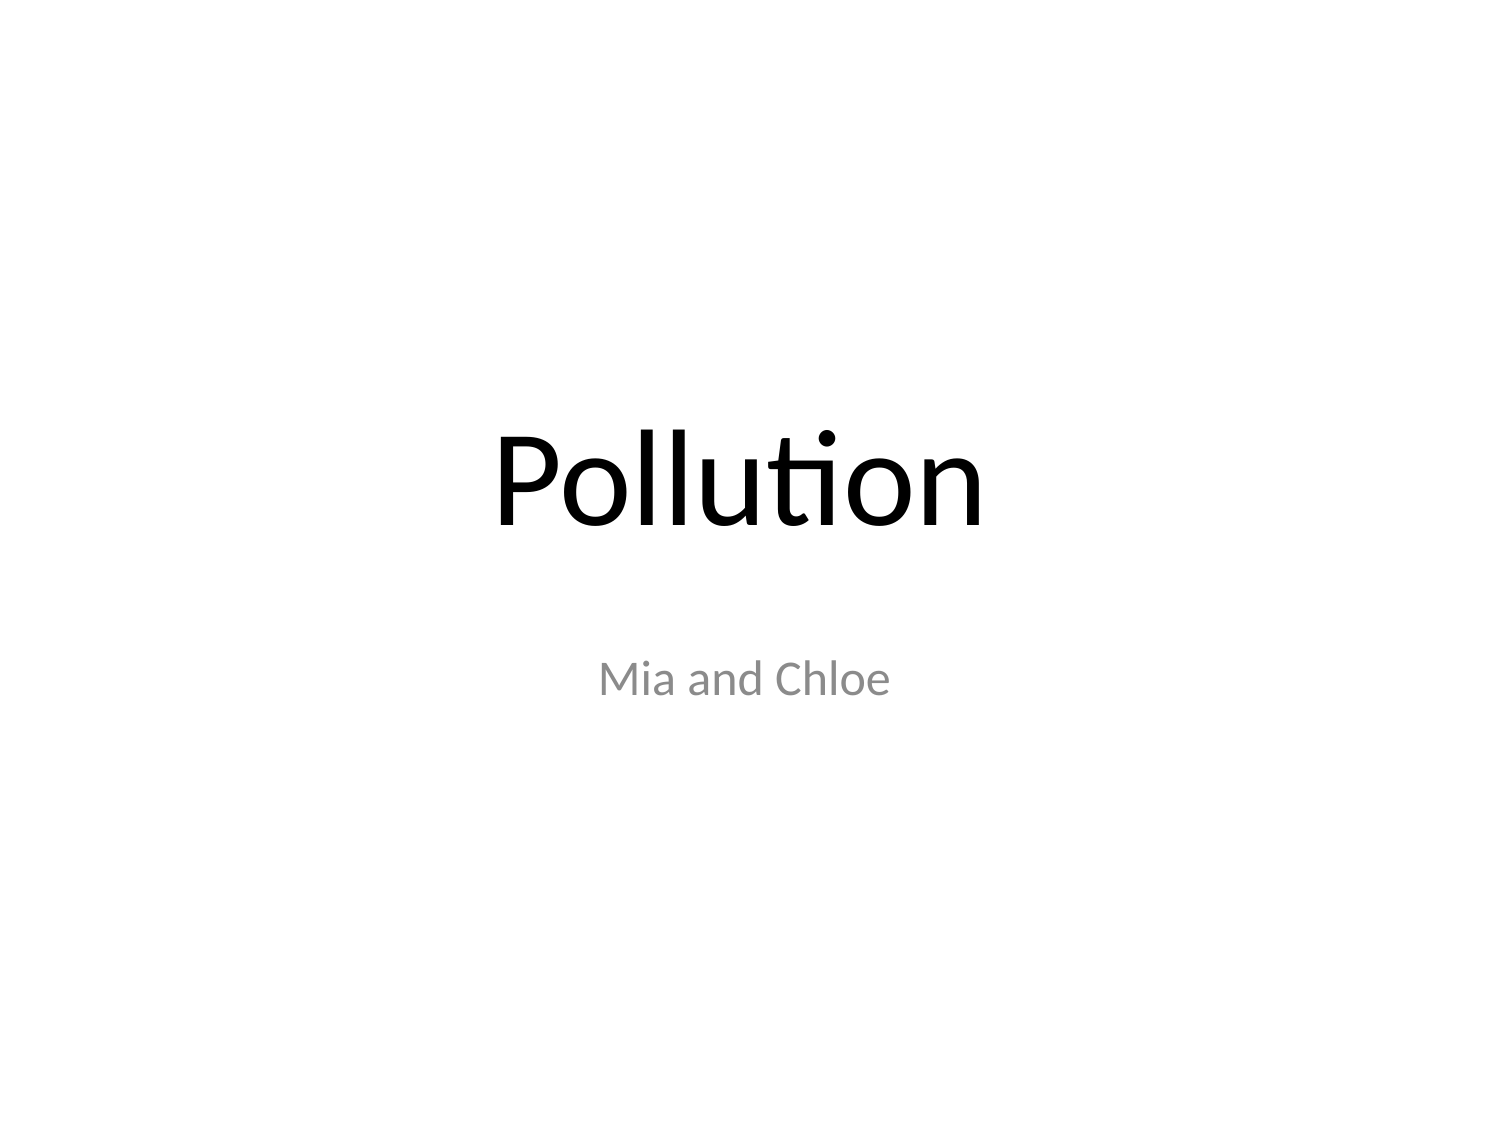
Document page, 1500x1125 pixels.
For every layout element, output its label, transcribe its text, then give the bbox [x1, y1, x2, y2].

title Pollution [112, 349, 1388, 591]
subtitle Mia and Chloe [225, 637, 1275, 925]
